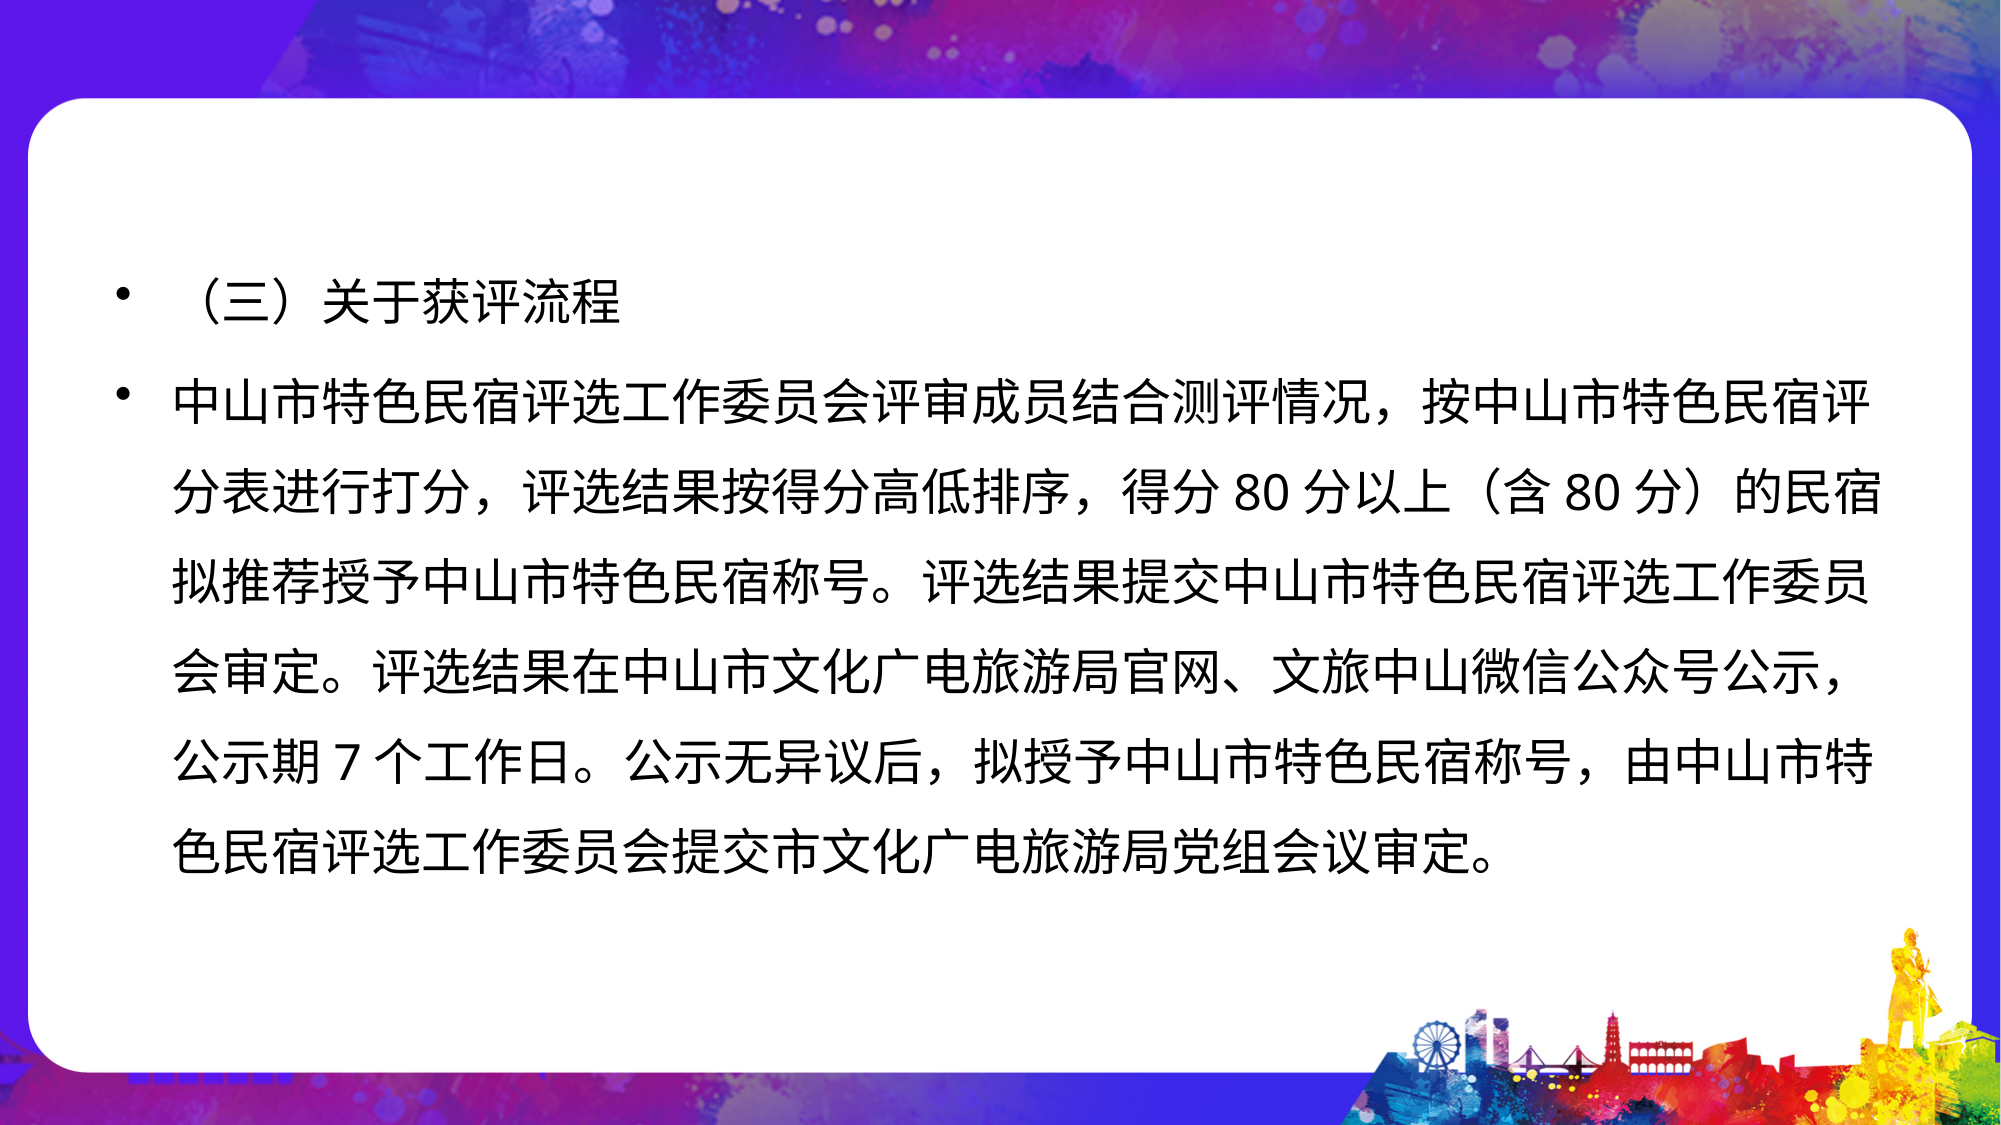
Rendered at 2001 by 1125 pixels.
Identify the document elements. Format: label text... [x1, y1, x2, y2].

list （三）关于获评流程 中山市特色民宿评选工作委员会评审成员结合测评情况，按中山市特色民宿评分表进行打分，评选结果按得分高低排序，得分80分以上（含80分）的民宿拟推荐授予中山市特色民宿称号。评选结果提交中山市特色民宿评选工作委员会审定。评选结果在中山市文化广电旅游局官网、文旅中山微信公众号公示，公示期7个工作日。公示无异议后，拟授予中山市特色民宿称号，由中山市特色民宿评选工作委员会提交市文化广电旅游局党组会议审定。 [99, 262, 1901, 1006]
picture [0, 0, 2001, 1125]
